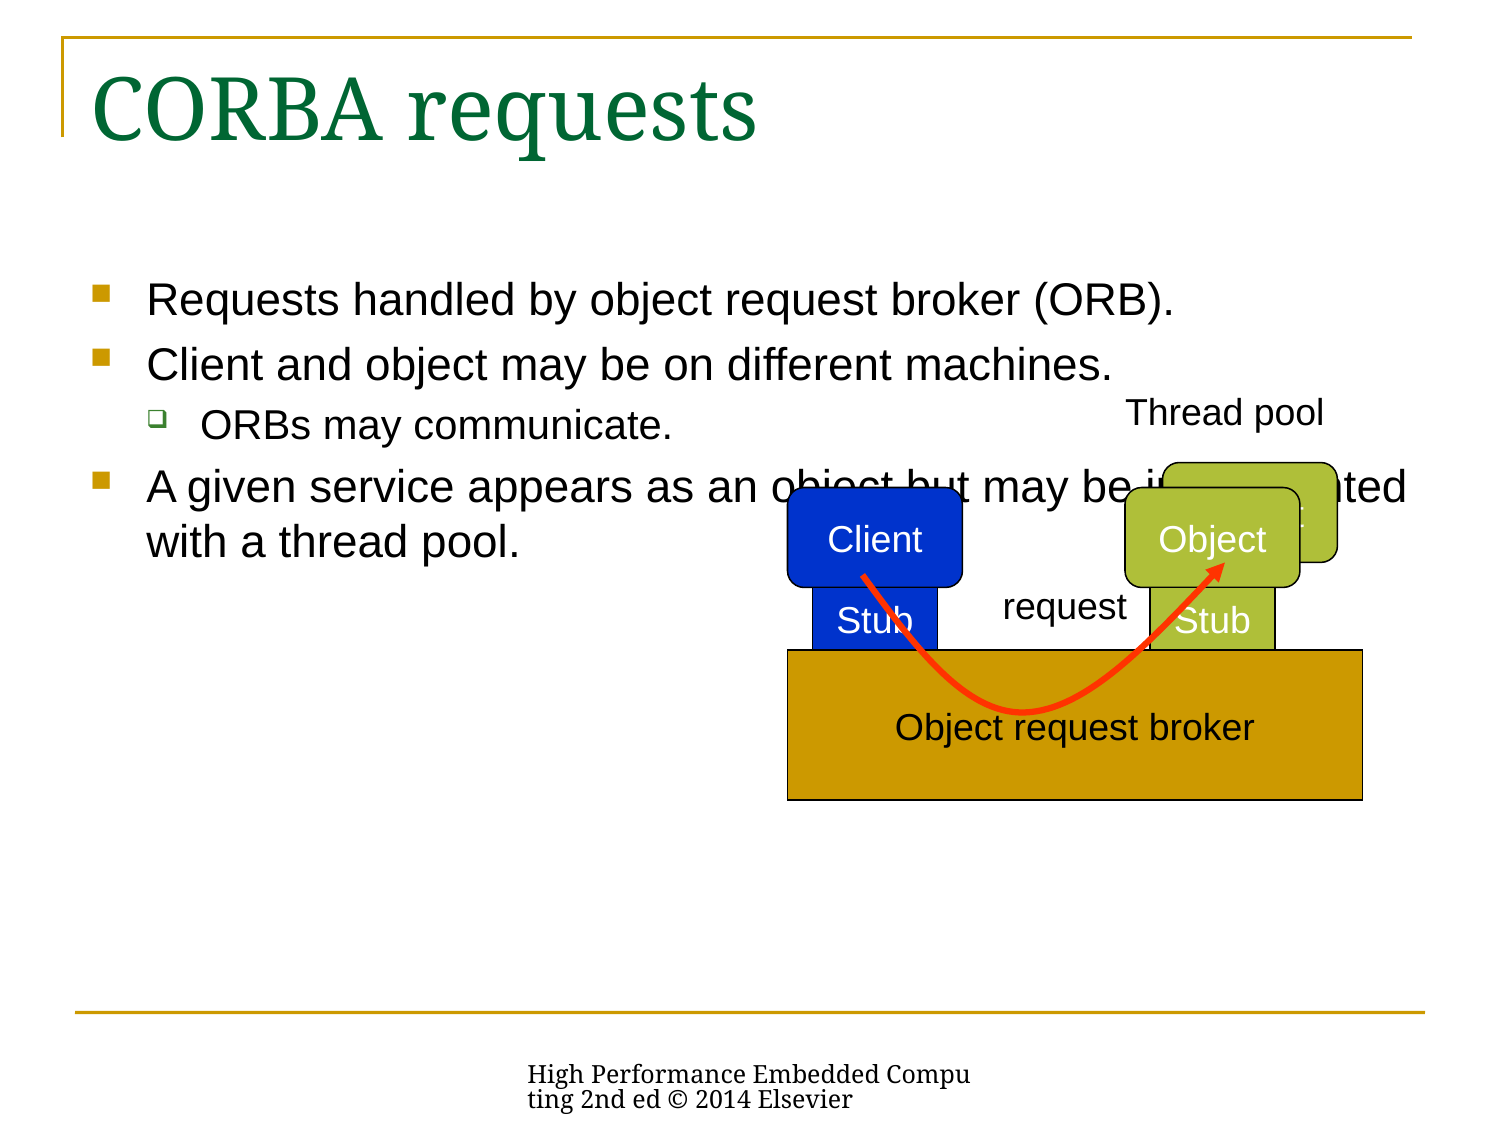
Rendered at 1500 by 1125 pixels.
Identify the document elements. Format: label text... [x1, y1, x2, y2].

text_box Stub [1229, 587, 1275, 650]
text_box Object [1125, 487, 1300, 588]
list Requests handled by object request broker (ORB). Client and object may be on different machines. ORBs may communicate. A given service appears as an object but may be implemented with a thread pool. [75, 262, 1425, 1006]
footer High Performance Embedded Computing 2nd ed © 2014 Elsevier [512, 1025, 988, 1100]
text_box Object [1162, 462, 1338, 563]
text_box Thread pool [1110, 380, 1340, 441]
text_box Stub [812, 587, 857, 650]
text_box Object request broker [787, 649, 1363, 800]
title CORBA requests [75, 45, 1425, 233]
text_box Client [787, 487, 963, 588]
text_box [862, 562, 1226, 715]
